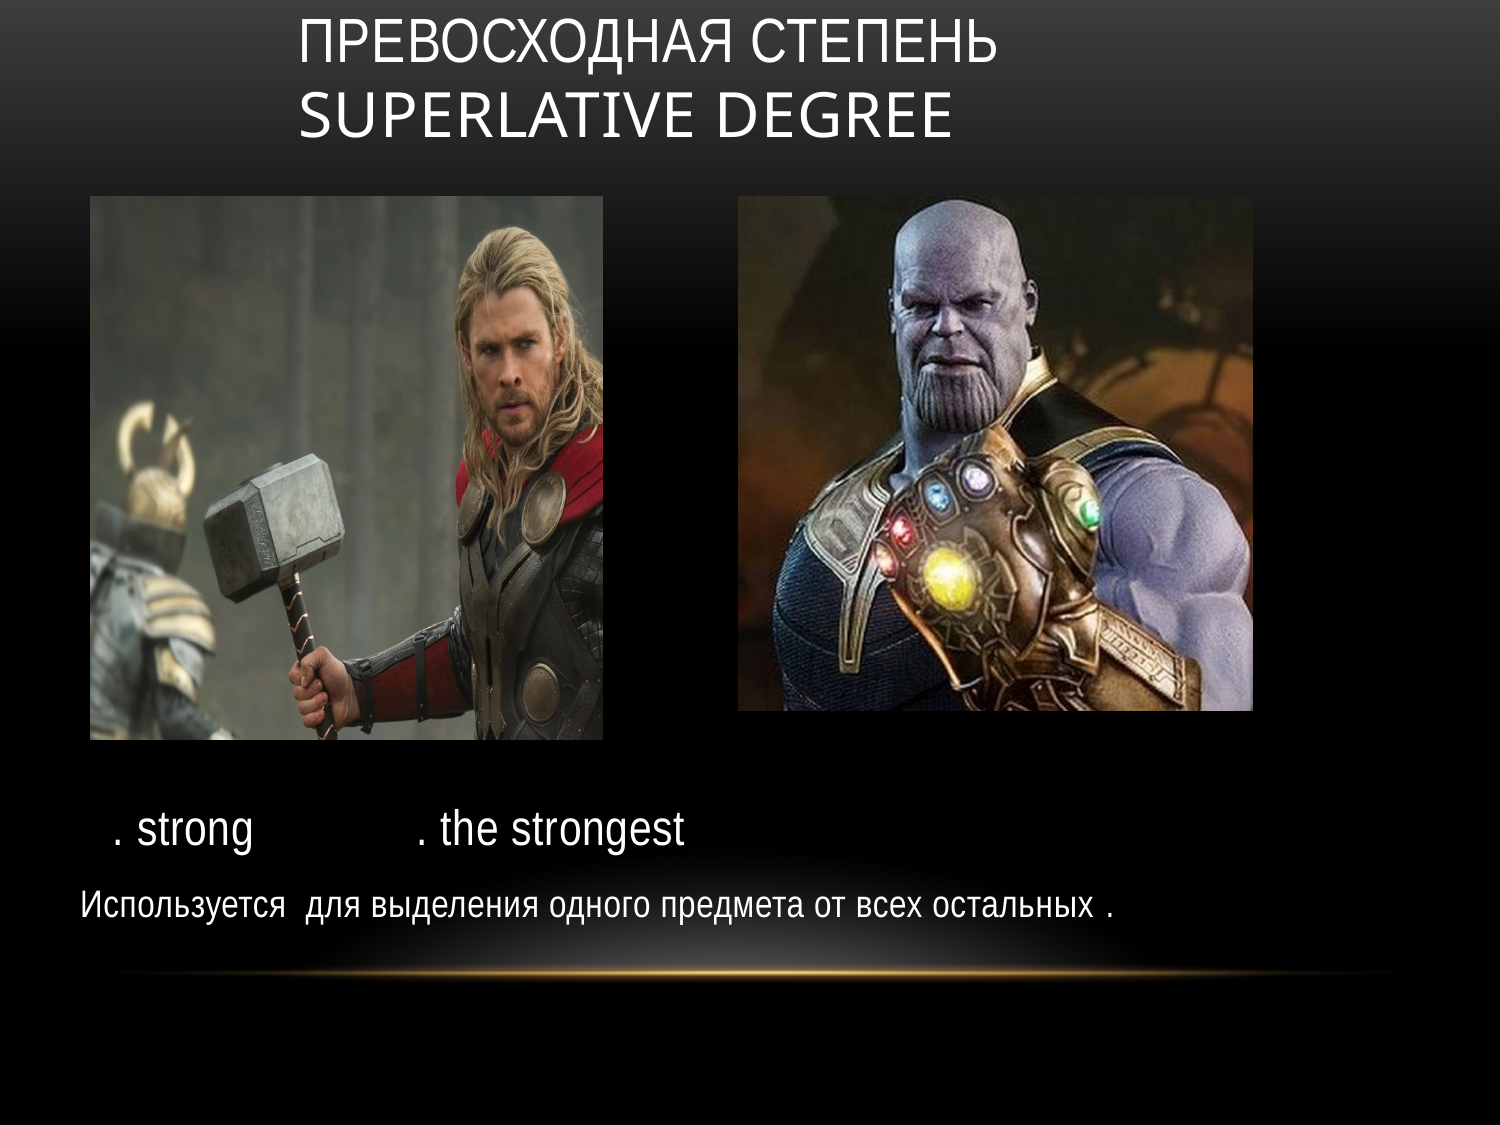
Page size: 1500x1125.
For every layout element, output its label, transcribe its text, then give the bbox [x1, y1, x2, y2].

picture [0, 0, 1500, 1125]
list . strong . the strongest Используется для выделения одного предмета от всех остальных . [64, 172, 1365, 938]
title Превосходная степень superlative degree [99, 45, 1400, 233]
